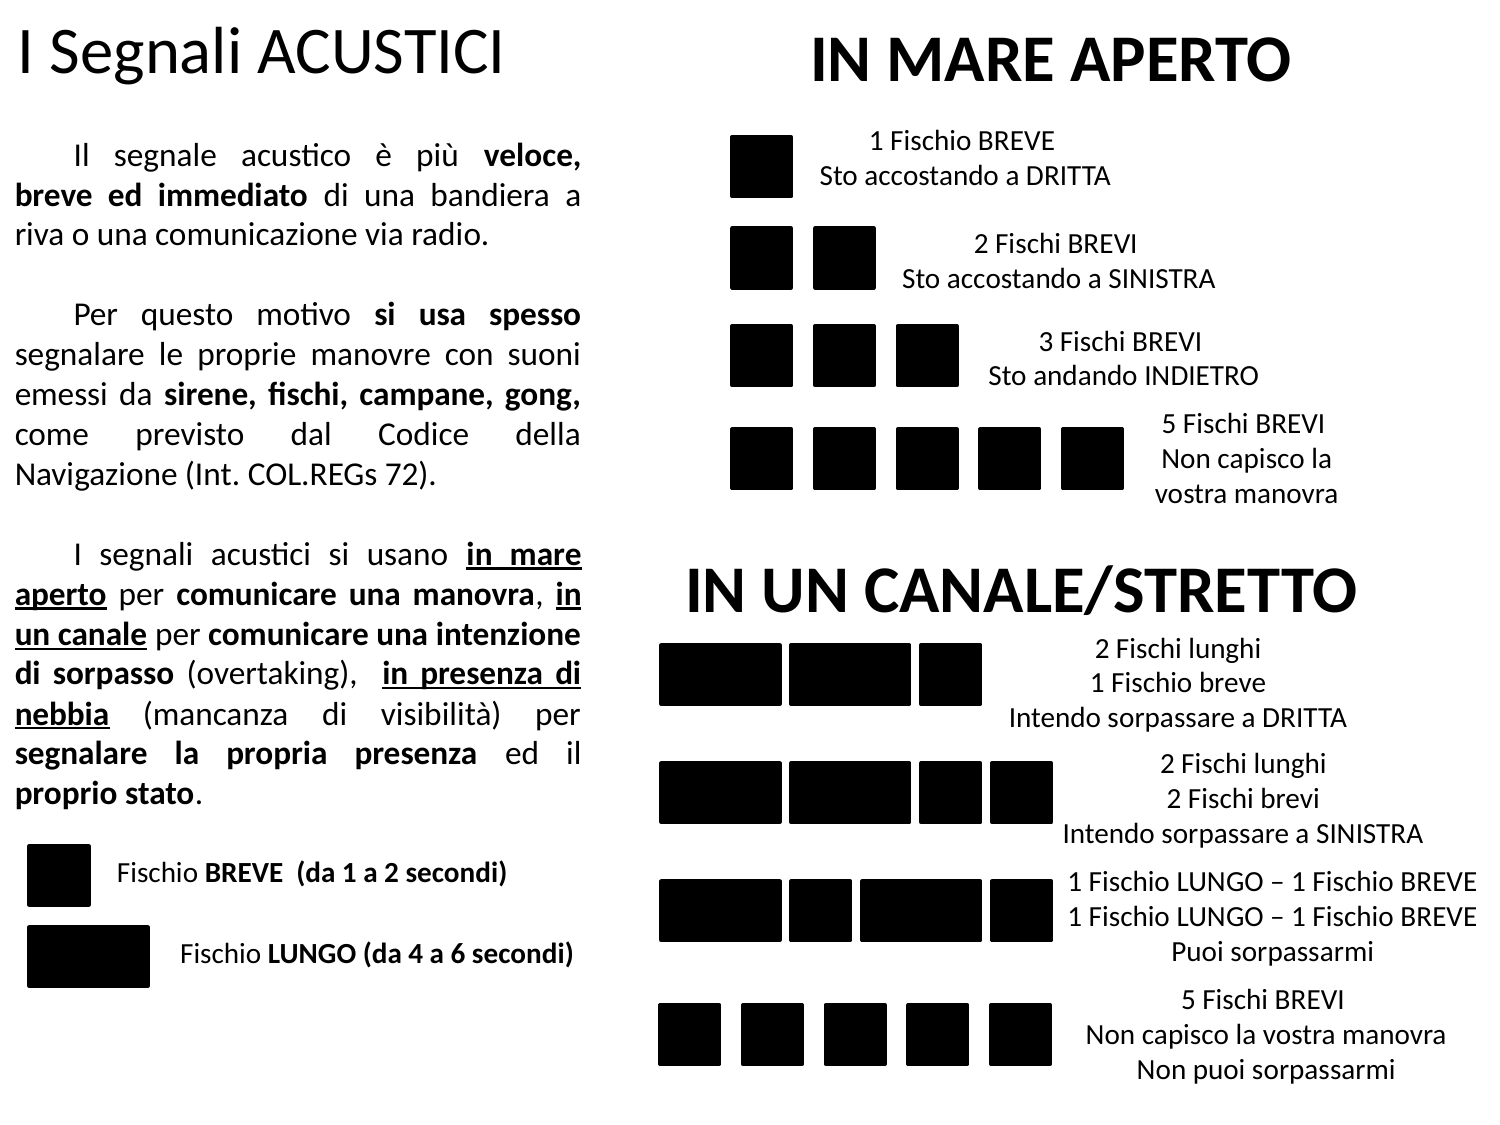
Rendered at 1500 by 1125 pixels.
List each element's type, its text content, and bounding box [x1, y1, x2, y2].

text_box [658, 1003, 721, 1066]
text_box [27, 925, 150, 988]
text_box [789, 643, 911, 706]
text_box [824, 1003, 887, 1066]
text_box [659, 643, 782, 706]
text_box [730, 226, 793, 290]
text_box [896, 324, 959, 387]
text_box [659, 761, 782, 824]
text_box 2 Fischi lunghi 1 Fischio breve Intendo sorpassare a DRITTA [980, 621, 1376, 742]
text_box [730, 427, 793, 490]
text_box [919, 643, 980, 706]
text_box [813, 226, 876, 290]
text_box Fischio BREVE (da 1 a 2 secondi) [102, 845, 523, 896]
text_box [990, 761, 1053, 824]
text_box 2 Fischi BREVI Sto accostando a SINISTRA [887, 216, 1232, 302]
text_box [990, 879, 1053, 942]
text_box [730, 135, 793, 198]
text_box IN MARE APERTO [791, 7, 1312, 102]
text_box [730, 324, 793, 387]
text_box [896, 427, 959, 490]
text_box IN UN CANALE/STRETTO [649, 538, 1394, 634]
text_box [789, 879, 852, 942]
text_box 2 Fischi lunghi 2 Fischi brevi Intendo sorpassare a SINISTRA [1045, 736, 1442, 857]
text_box [978, 427, 1041, 490]
text_box [789, 761, 911, 824]
text_box [659, 879, 782, 942]
text_box [813, 427, 876, 490]
text_box 5 Fischi BREVI Non capisco la vostra manovra [1110, 397, 1384, 517]
text_box Il segnale acustico è più veloce, breve ed immediato di una bandiera a riva o una comunicazione via radio. Per questo motivo si usa spesso segnalare le proprie manovre con suoni emessi da sirene, fischi, campane, gong, come previsto dal Codice della Navigazione (Int. COL.REGs 72). I segnali acustici si usano in mare aperto per comunicare una manovra, in un canale per comunicare una intenzione di sorpasso (overtaking), in presenza di nebbia (mancanza di visibilità) per segnalare la propria presenza ed il proprio stato. [0, 125, 597, 819]
text_box [906, 1003, 969, 1066]
text_box Fischio LUNGO (da 4 a 6 secondi) [165, 927, 590, 977]
text_box [919, 761, 982, 824]
text_box [813, 324, 876, 387]
text_box [1061, 427, 1124, 490]
text_box [860, 879, 982, 942]
text_box [989, 1003, 1052, 1066]
text_box 1 Fischio BREVE Sto accostando a DRITTA [804, 113, 1126, 199]
text_box 3 Fischi BREVI Sto andando INDIETRO [973, 314, 1274, 400]
text_box I Segnali ACUSTICI [3, 0, 521, 95]
text_box 1 Fischio LUNGO – 1 Fischio BREVE 1 Fischio LUNGO – 1 Fischio BREVE Puoi sorpassarmi [1051, 854, 1495, 972]
text_box 5 Fischi BREVI Non capisco la vostra manovra Non puoi sorpassarmi [1038, 972, 1495, 1093]
text_box [741, 1003, 804, 1066]
text_box [27, 844, 91, 907]
